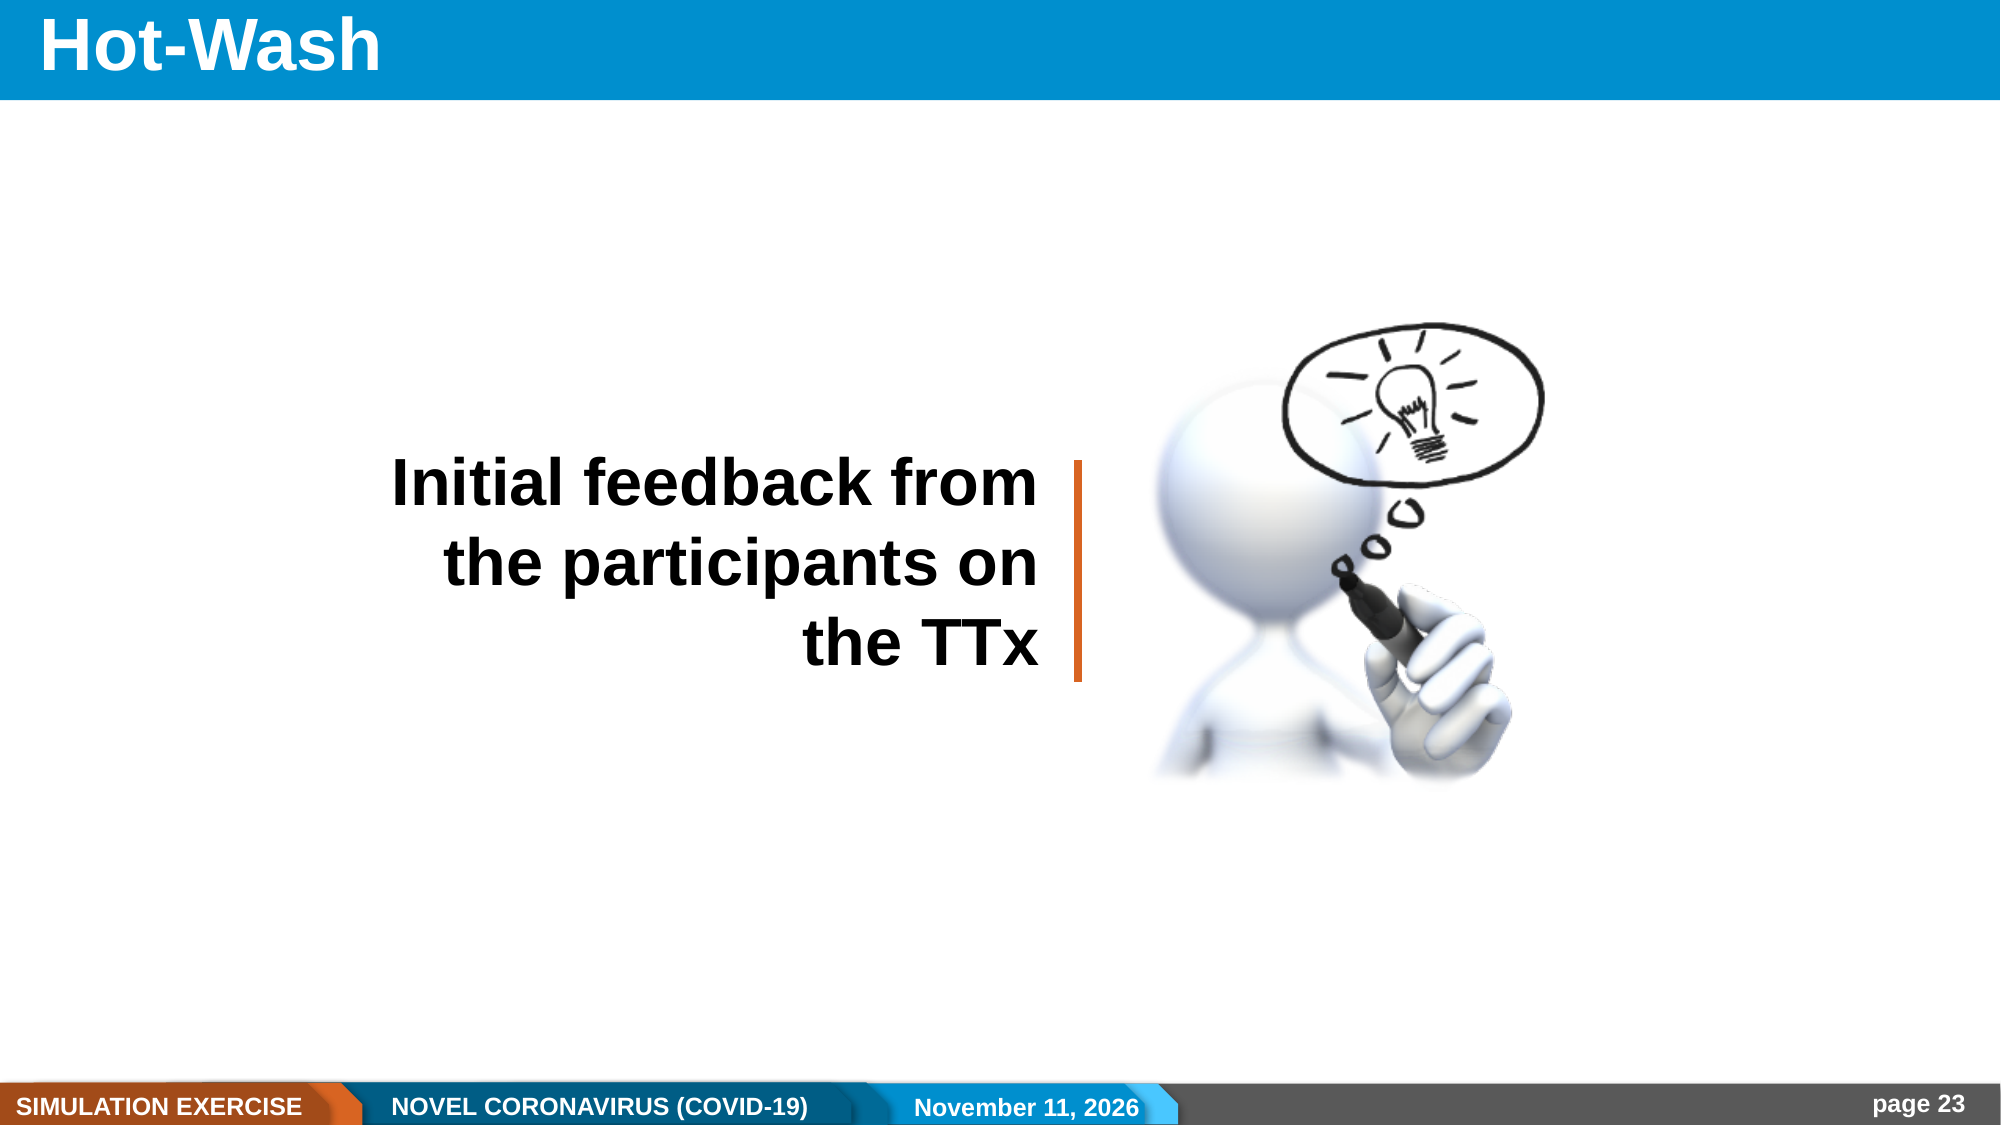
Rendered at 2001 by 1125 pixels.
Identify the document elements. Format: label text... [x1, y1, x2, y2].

picture [1106, 318, 1556, 792]
text_box Initial feedback from the participants on the TTx [335, 431, 1055, 895]
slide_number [899, 1076, 1518, 1125]
title Hot-Wash [25, 0, 1750, 94]
